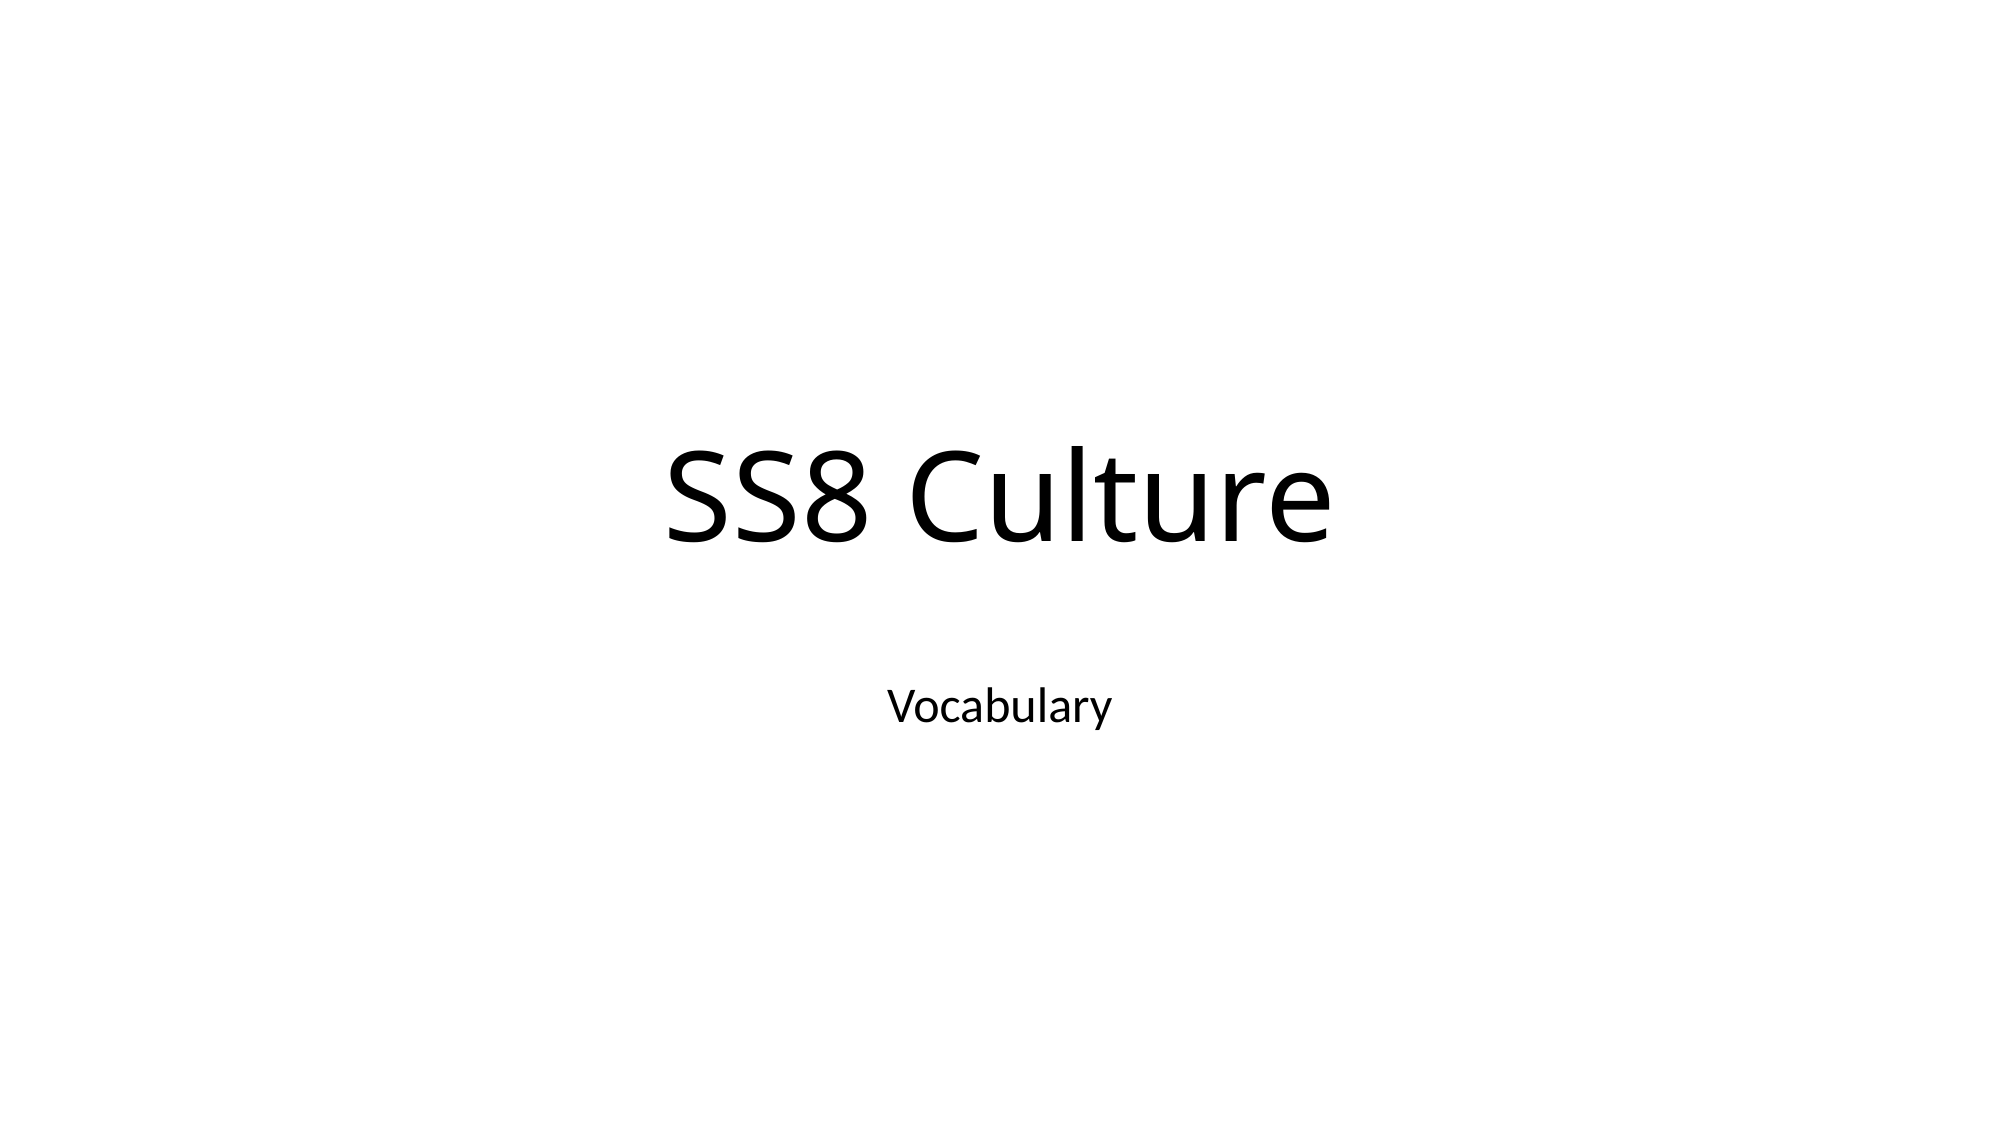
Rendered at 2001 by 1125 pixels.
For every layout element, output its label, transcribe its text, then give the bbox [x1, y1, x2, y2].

subtitle Vocabulary [249, 590, 1750, 863]
title SS8 Culture [249, 184, 1750, 576]
